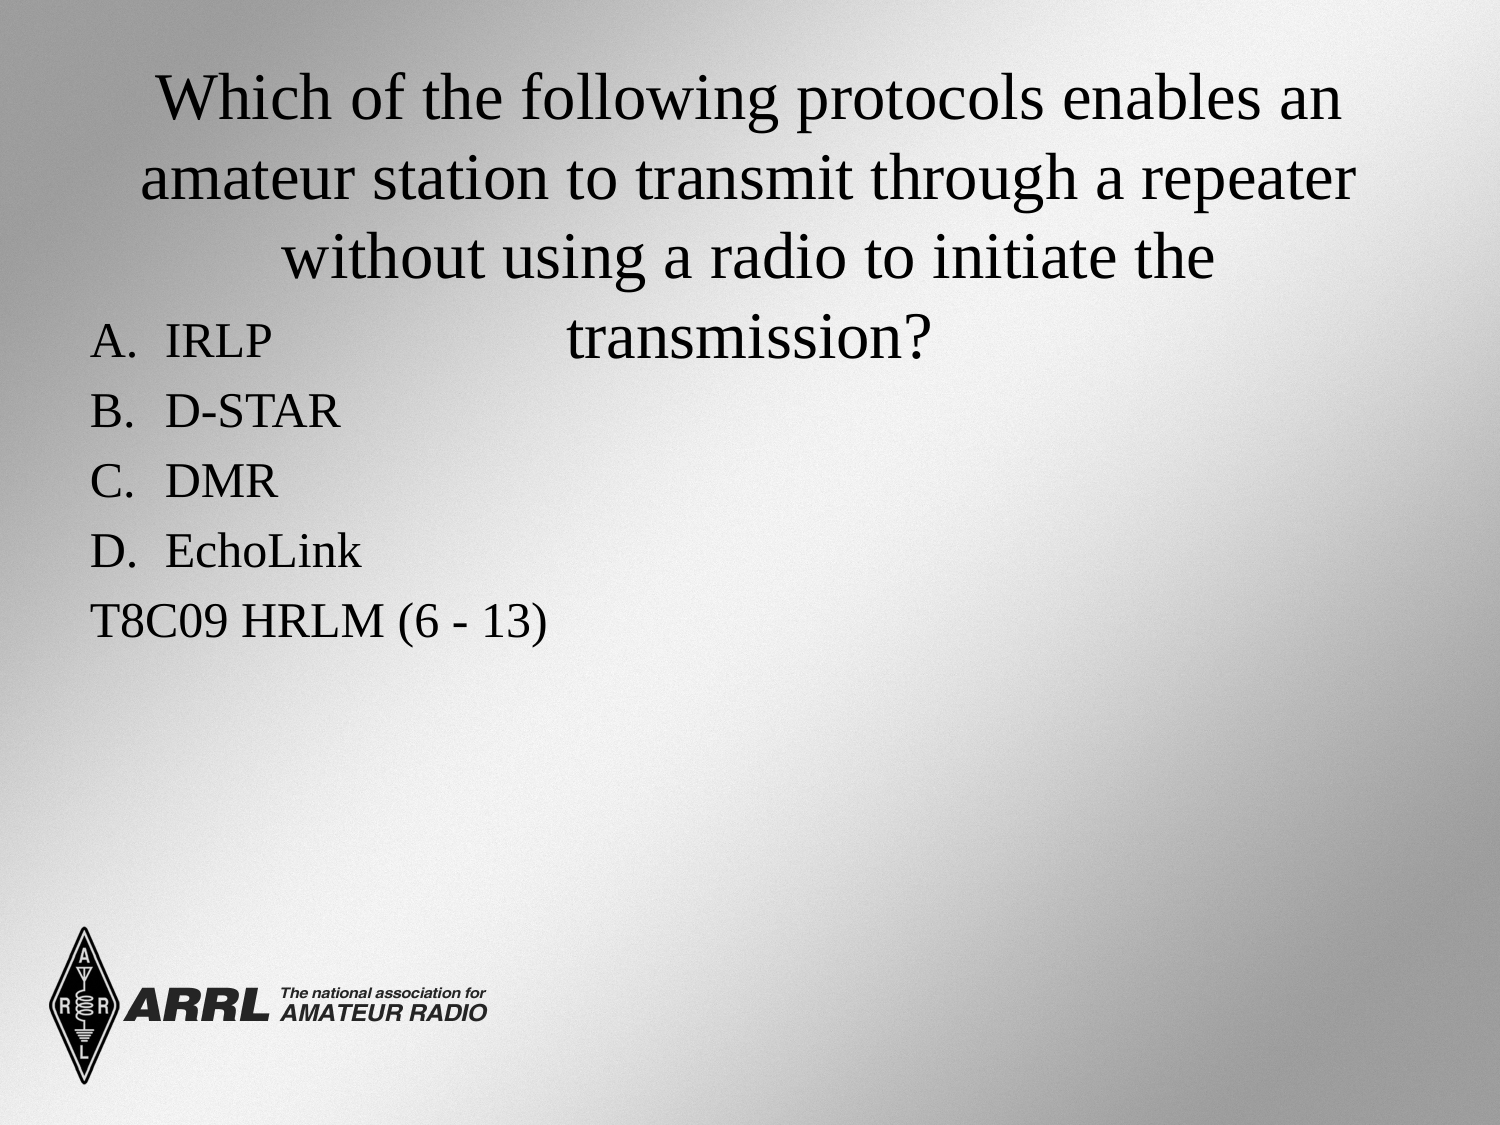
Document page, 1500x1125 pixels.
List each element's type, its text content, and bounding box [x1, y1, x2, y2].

list IRLP D-STAR DMR EchoLink T8C09 HRLM (6 - 13) [75, 299, 1425, 1005]
title Which of the following protocols enables an amateur station to transmit through a repeater without using a radio to initiate the transmission? [75, 45, 1425, 233]
picture [0, 0, 1500, 1125]
